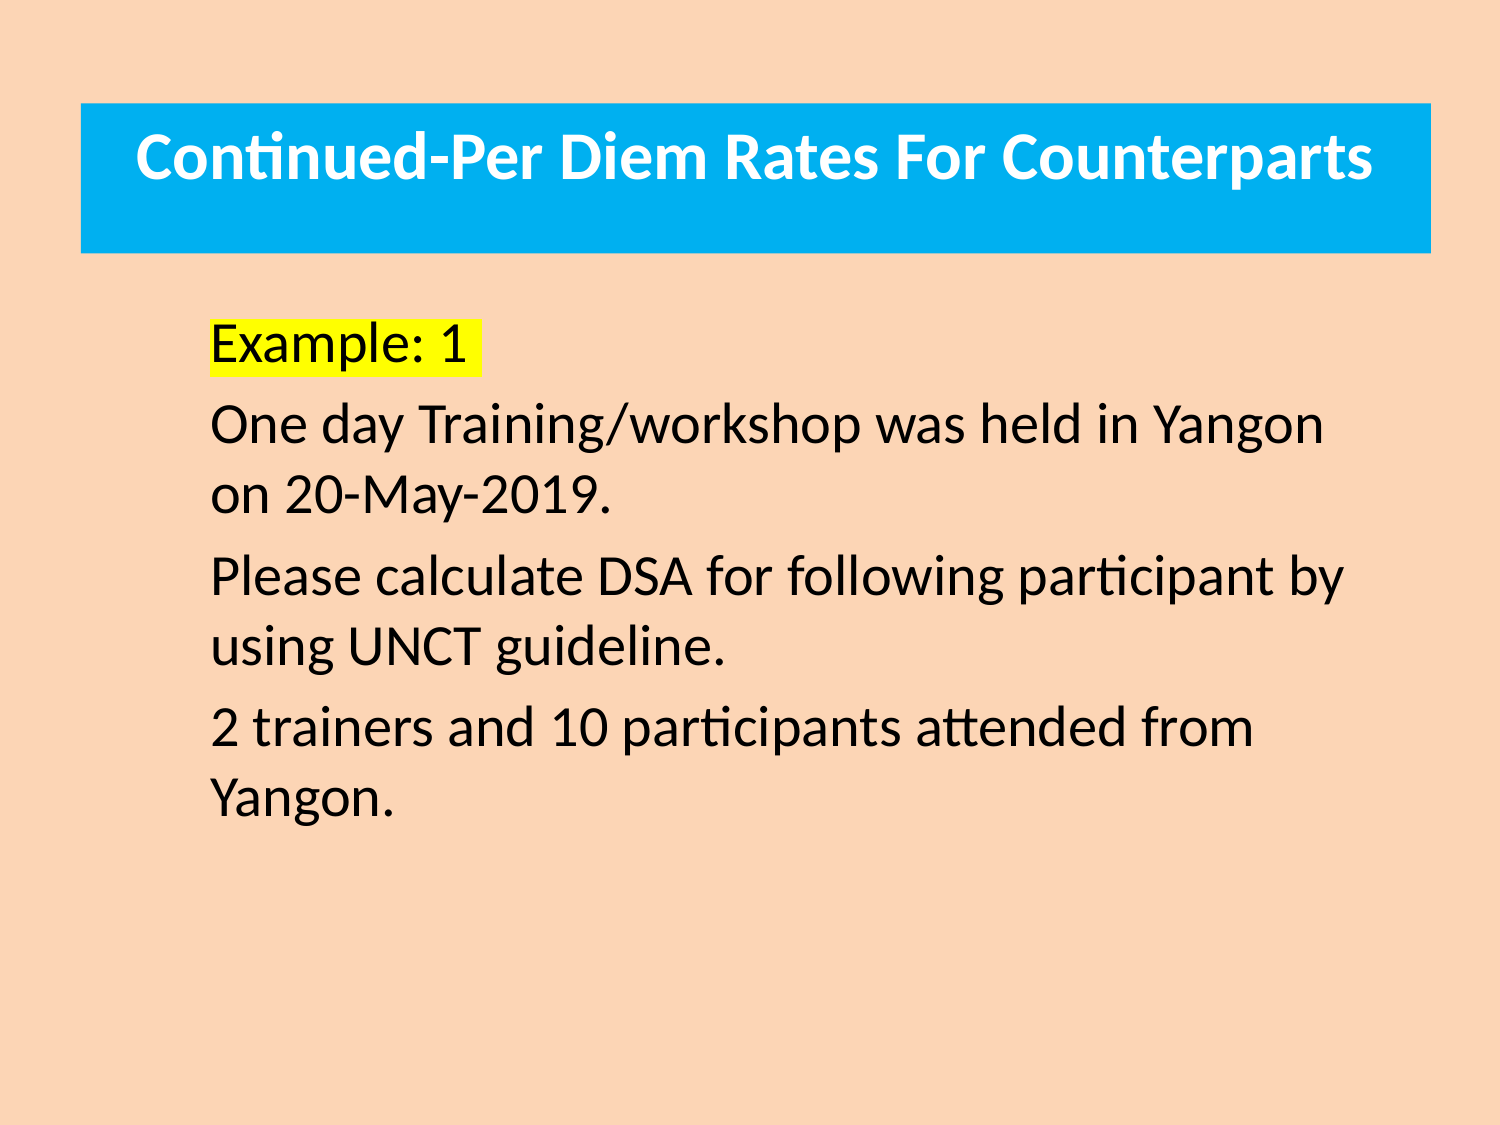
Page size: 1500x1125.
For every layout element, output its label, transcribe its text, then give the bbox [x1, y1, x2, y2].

text_box Example: 1 One day Training/workshop was held in Yangon on 20-May-2019. Please calculate DSA for following participant by using UNCT guideline. 2 trainers and 10 participants attended from Yangon. [120, 296, 1394, 900]
text_box Continued-Per Diem Rates For Counterparts [80, 103, 1431, 254]
